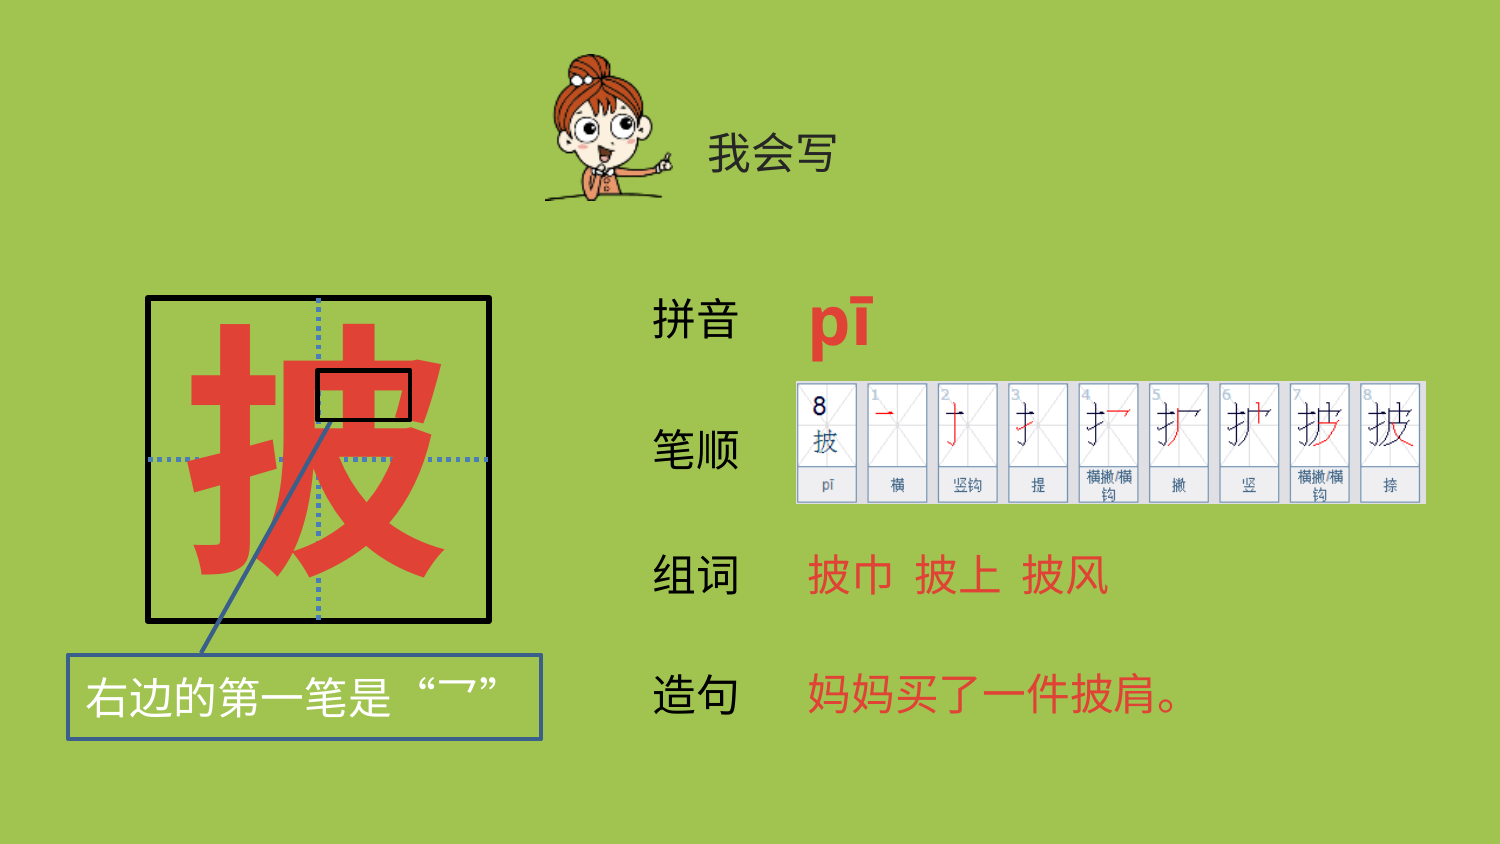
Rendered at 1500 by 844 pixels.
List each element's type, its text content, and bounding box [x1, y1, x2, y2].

text_box 组词 [641, 541, 838, 606]
text_box 妈妈买了一件披肩。 [796, 660, 1372, 725]
text_box 笔顺 [641, 416, 791, 481]
text_box 披 [167, 277, 579, 614]
text_box pī [796, 271, 999, 366]
text_box 披巾 披上 披风 [796, 542, 1407, 606]
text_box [545, 54, 955, 201]
text_box 右边的第一笔是“乛” [66, 630, 543, 741]
text_box 造句 [641, 662, 934, 726]
picture [796, 381, 1426, 504]
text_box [147, 297, 490, 622]
text_box 拼音 [641, 286, 798, 351]
